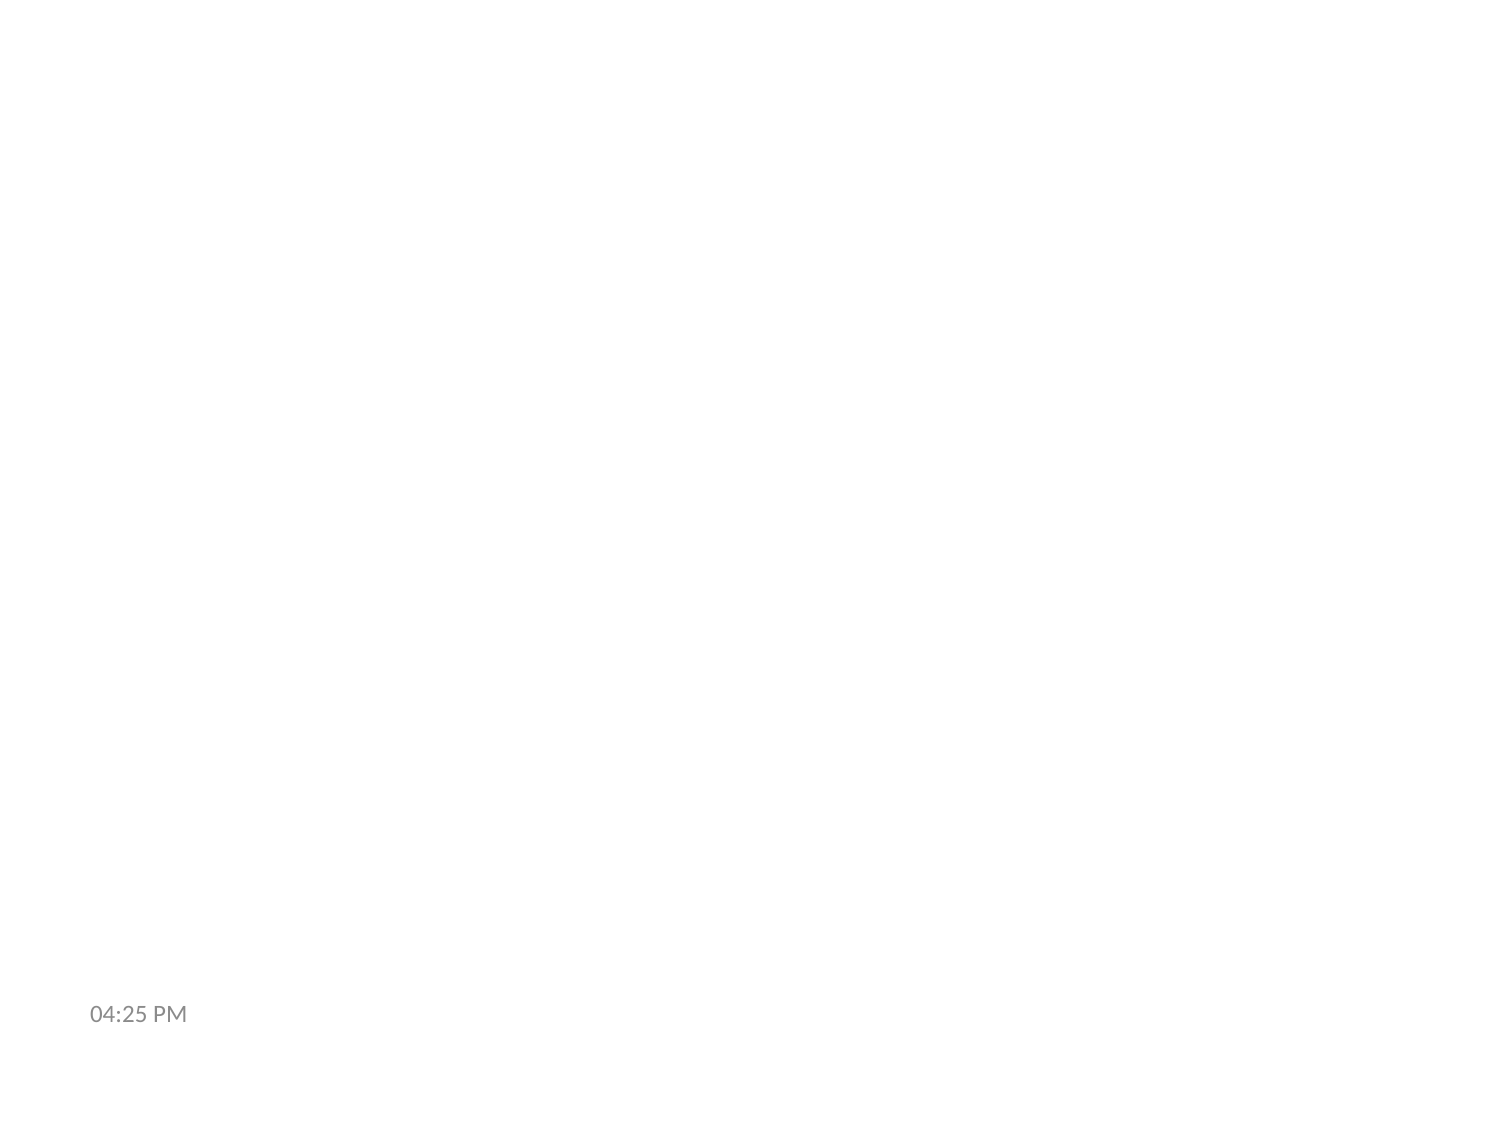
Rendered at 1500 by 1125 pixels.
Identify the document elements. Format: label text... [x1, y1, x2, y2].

text_box 3:35 PM [75, 982, 425, 1043]
